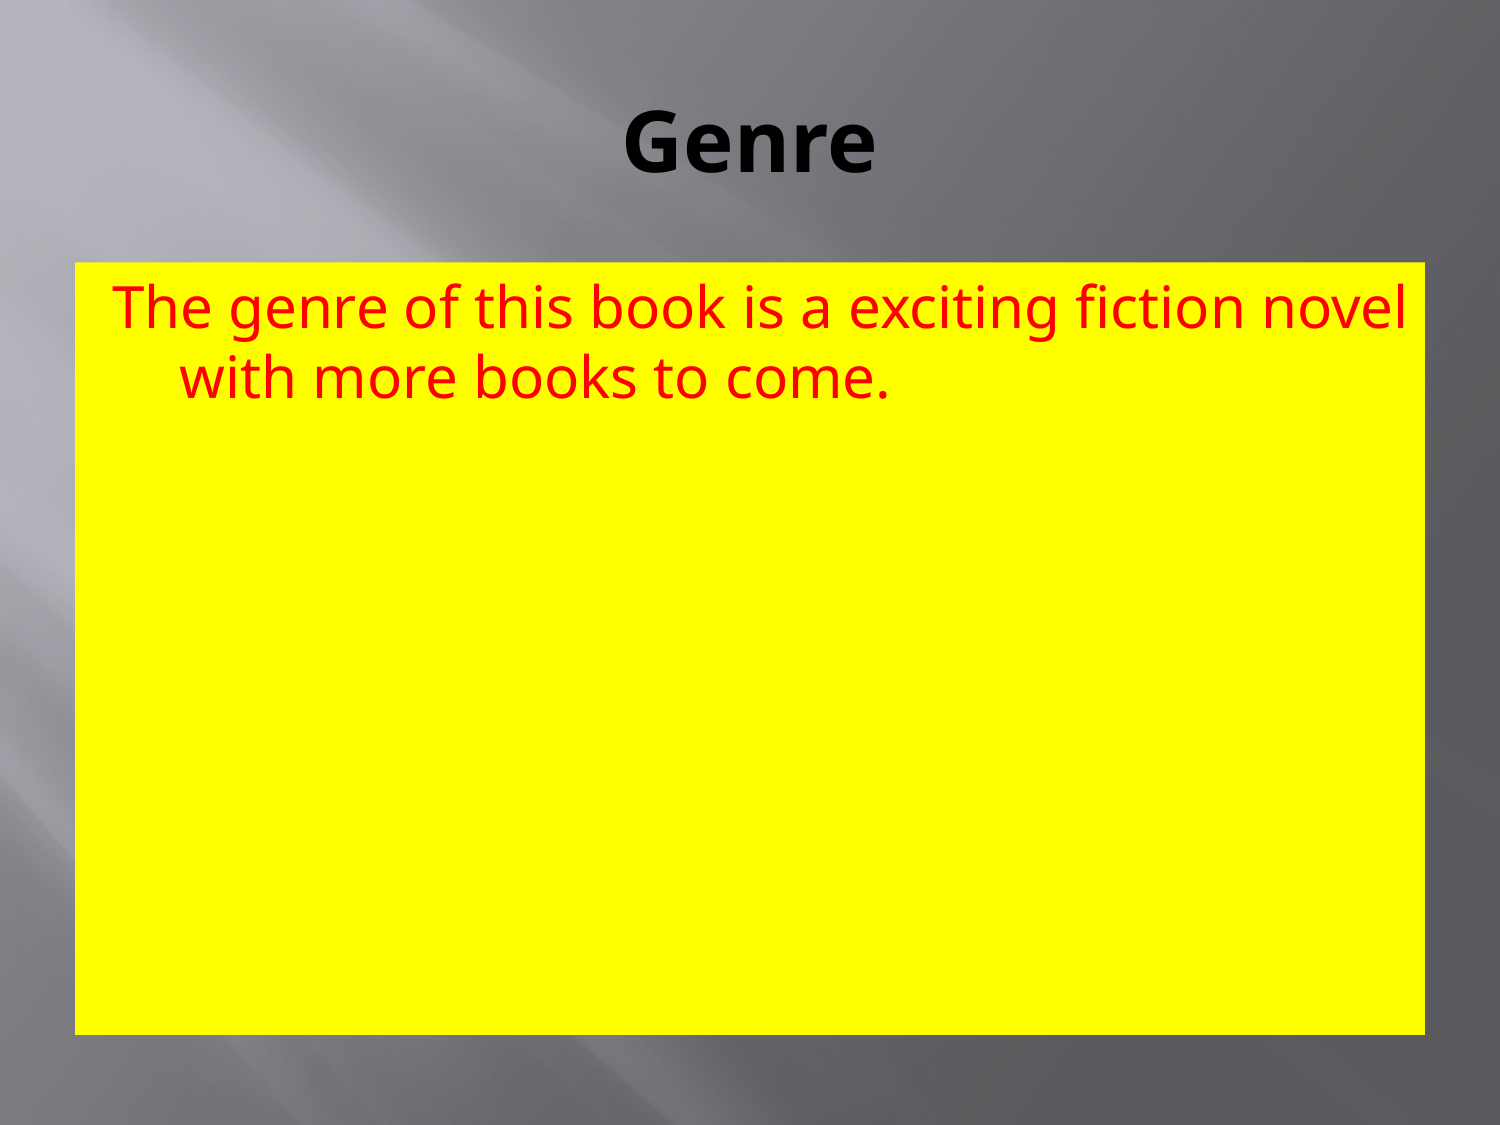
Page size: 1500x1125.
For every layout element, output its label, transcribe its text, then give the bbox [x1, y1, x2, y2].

title Genre [75, 45, 1425, 233]
list The genre of this book is a exciting fiction novel with more books to come. [75, 262, 1425, 1035]
